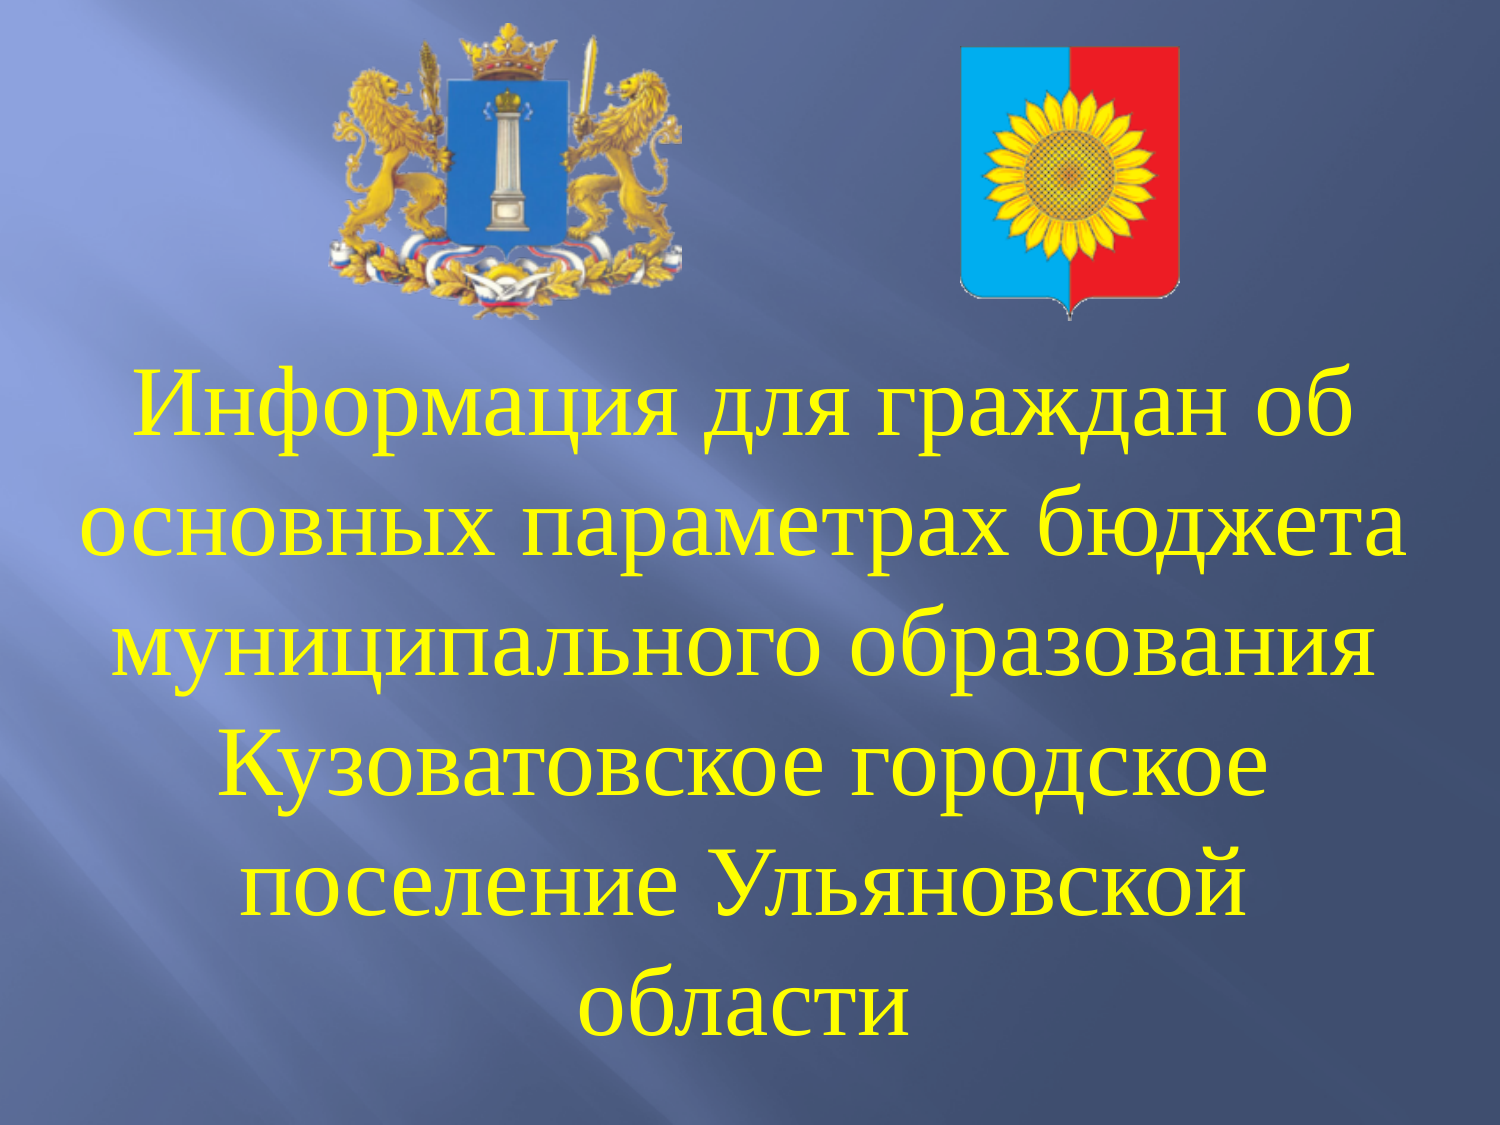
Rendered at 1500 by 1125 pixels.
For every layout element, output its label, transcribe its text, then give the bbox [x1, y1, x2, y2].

picture [327, 23, 682, 321]
picture [960, 46, 1180, 321]
text_box Информация для граждан об основных параметрах бюджета муниципального образования Кузоватовское городское поселение Ульяновской области [46, 328, 1442, 1063]
